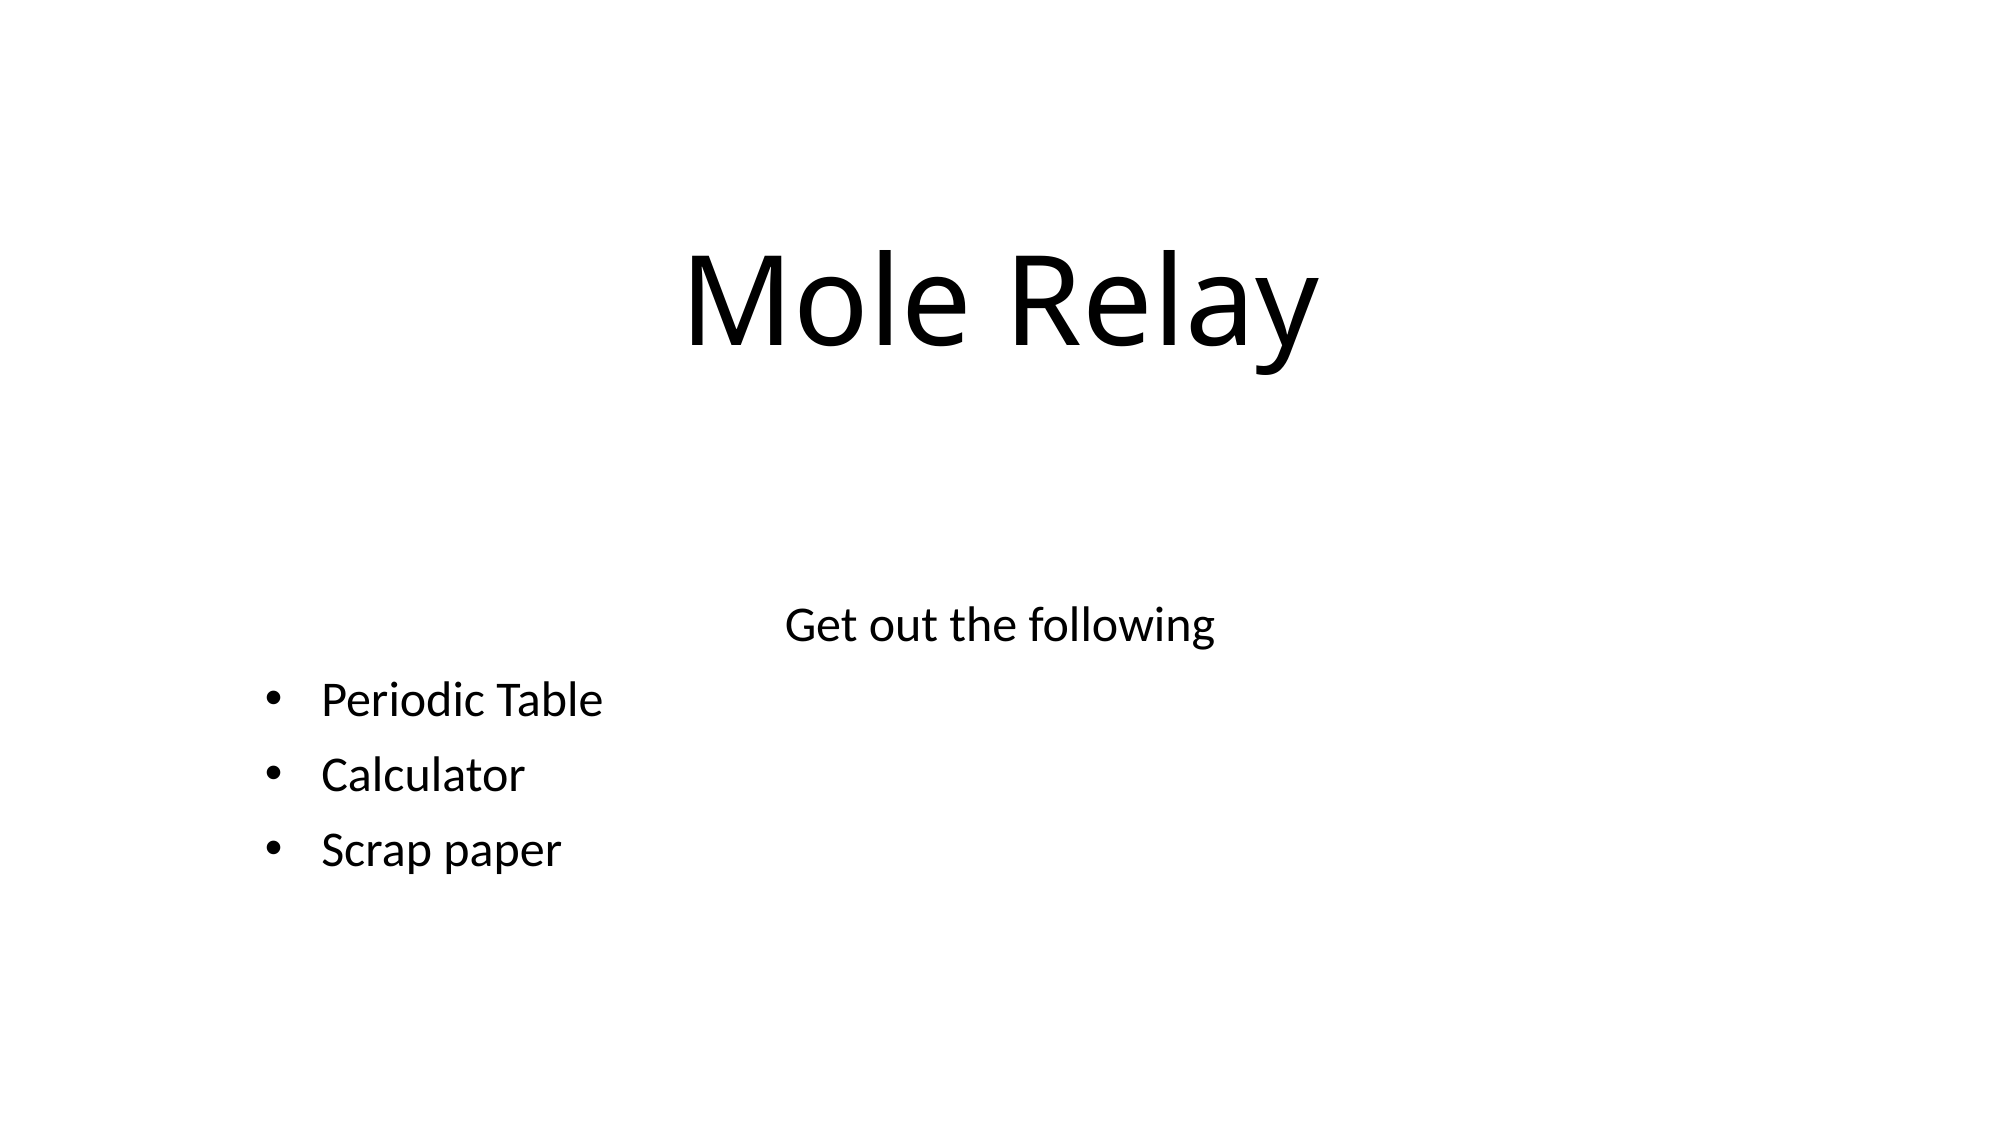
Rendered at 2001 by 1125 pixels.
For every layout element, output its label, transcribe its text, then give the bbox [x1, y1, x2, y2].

title Mole Relay [249, 184, 1750, 381]
subtitle Get out the following Periodic Table Calculator Scrap paper [249, 590, 1750, 970]
